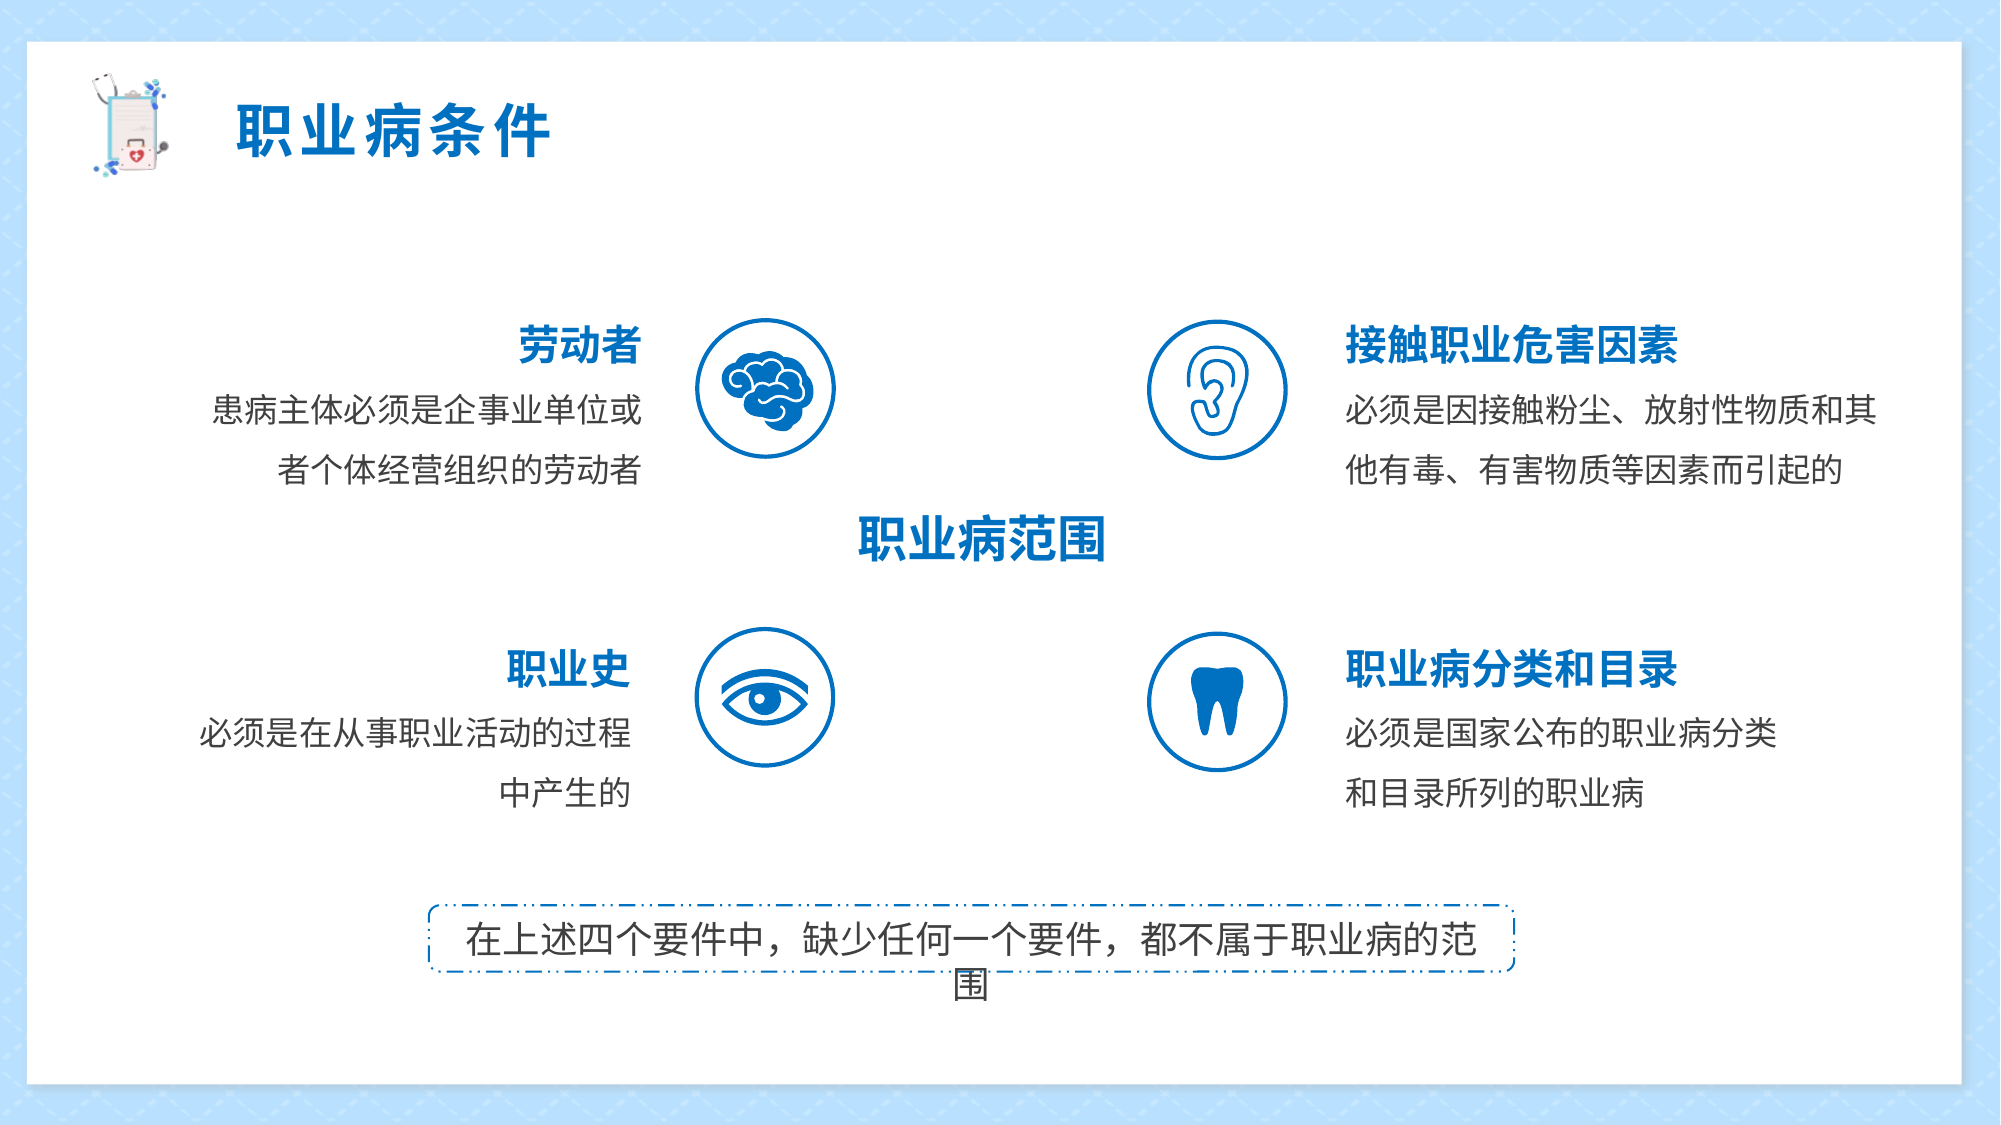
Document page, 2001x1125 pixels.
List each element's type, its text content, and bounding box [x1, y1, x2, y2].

picture [0, 0, 2000, 1125]
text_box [1149, 286, 1899, 499]
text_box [66, 66, 573, 194]
text_box 在上述四个要件中，缺少任何一个要件，都不属于职业病的范围 [428, 905, 1515, 972]
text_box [184, 286, 834, 499]
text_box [1149, 609, 1805, 822]
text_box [173, 609, 834, 822]
text_box 职业病范围 [752, 499, 1213, 575]
